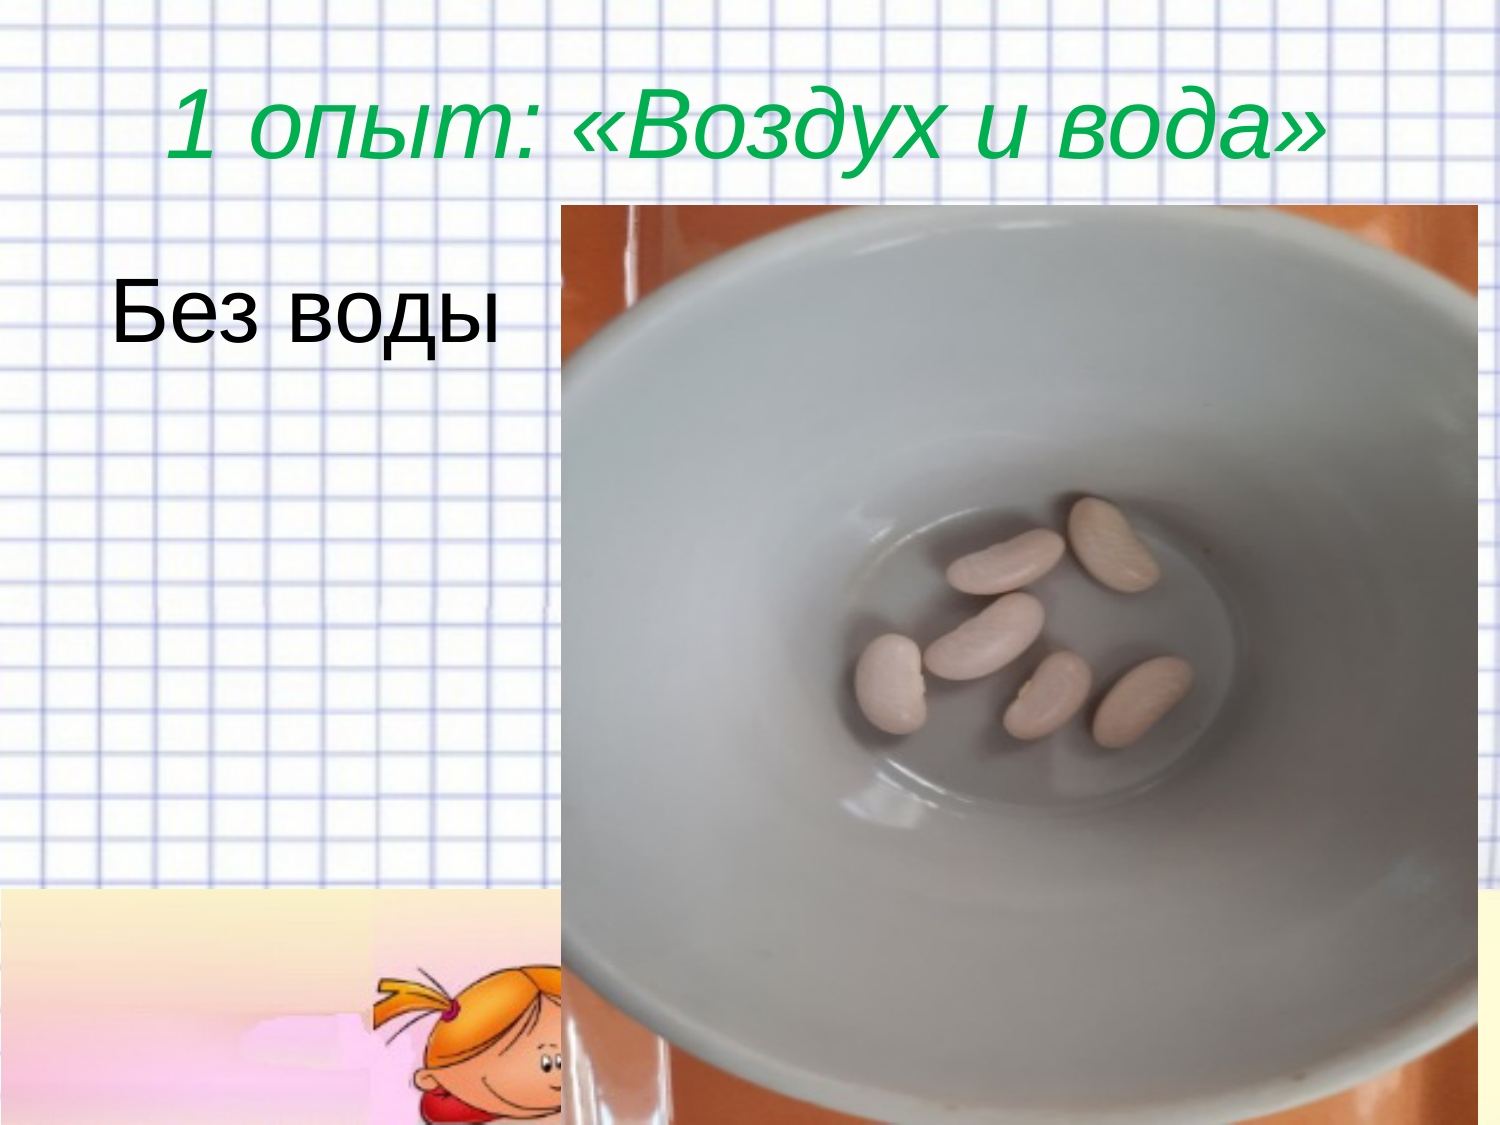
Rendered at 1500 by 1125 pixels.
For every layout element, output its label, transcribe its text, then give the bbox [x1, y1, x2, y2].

subtitle Без воды [0, 243, 555, 531]
title 1 опыт: «Воздух и вода» [17, 31, 1478, 206]
picture [0, 0, 1500, 1125]
